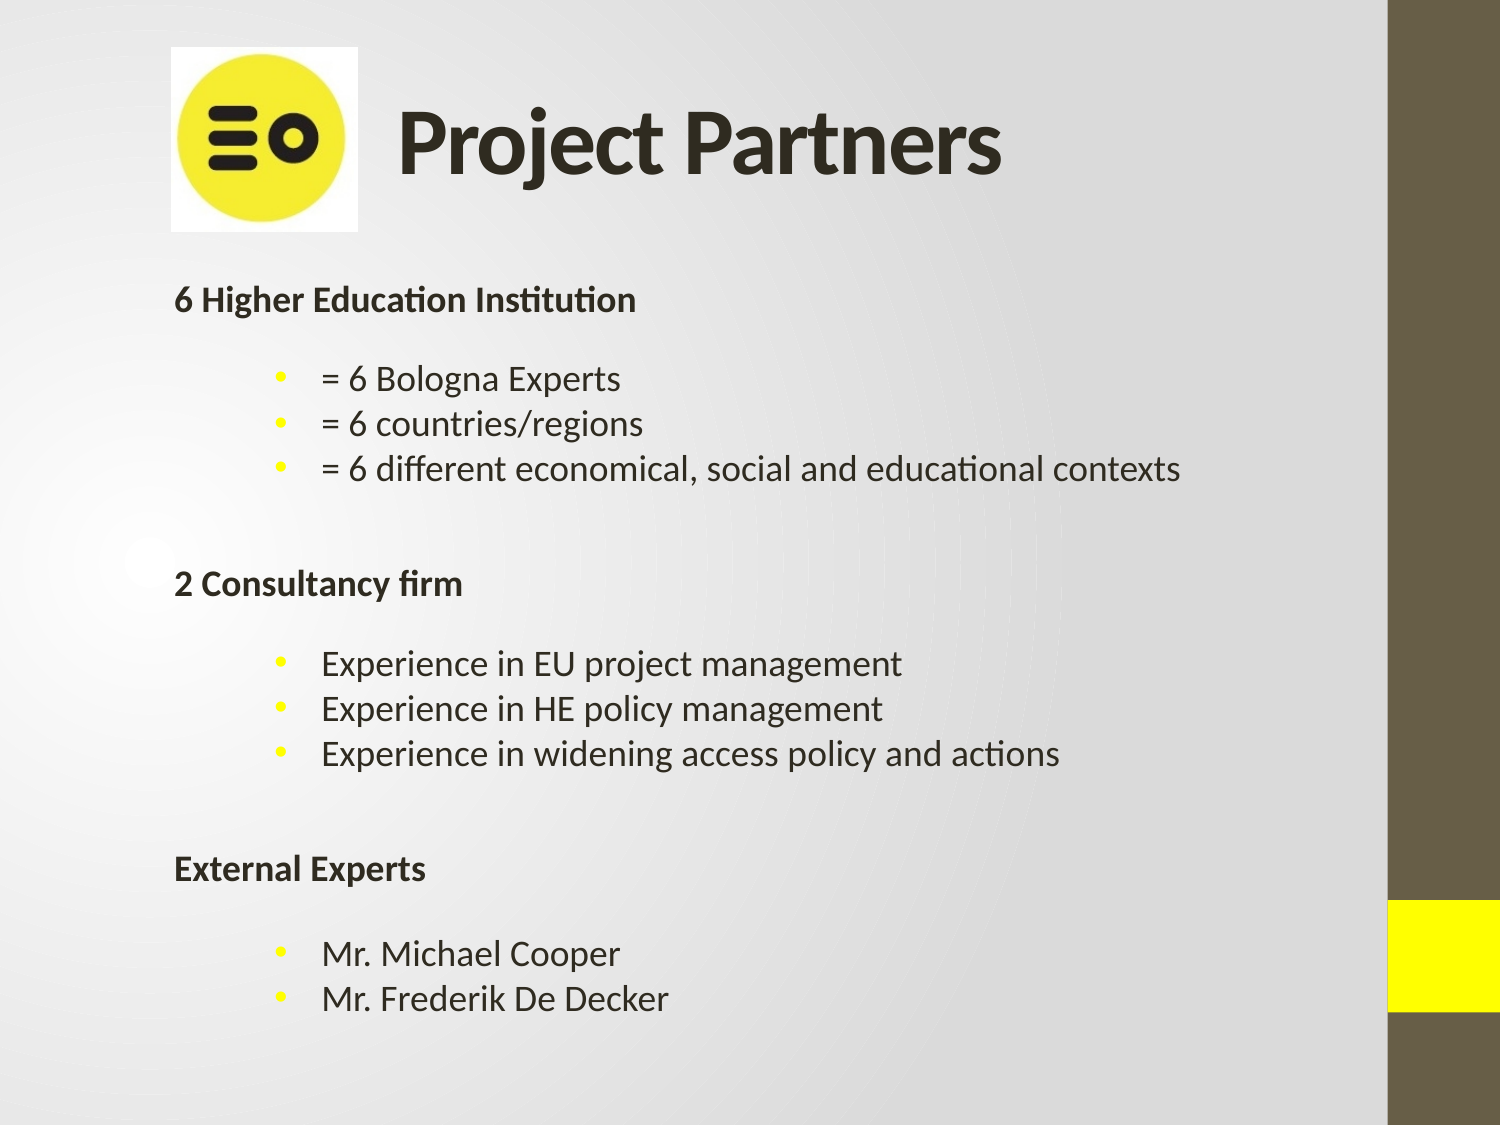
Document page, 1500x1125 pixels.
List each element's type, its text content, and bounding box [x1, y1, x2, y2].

title Project Partners [382, 42, 1388, 231]
text_box 6 Higher Education Institution = 6 Bologna Experts = 6 countries/regions = 6 different economical, social and educational contexts 2 Consultancy firm Experience in EU project management Experience in HE policy management Experience in widening access policy and actions External Experts Mr. Michael Cooper Mr. Frederik De Decker [159, 267, 1211, 1062]
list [170, 46, 359, 233]
